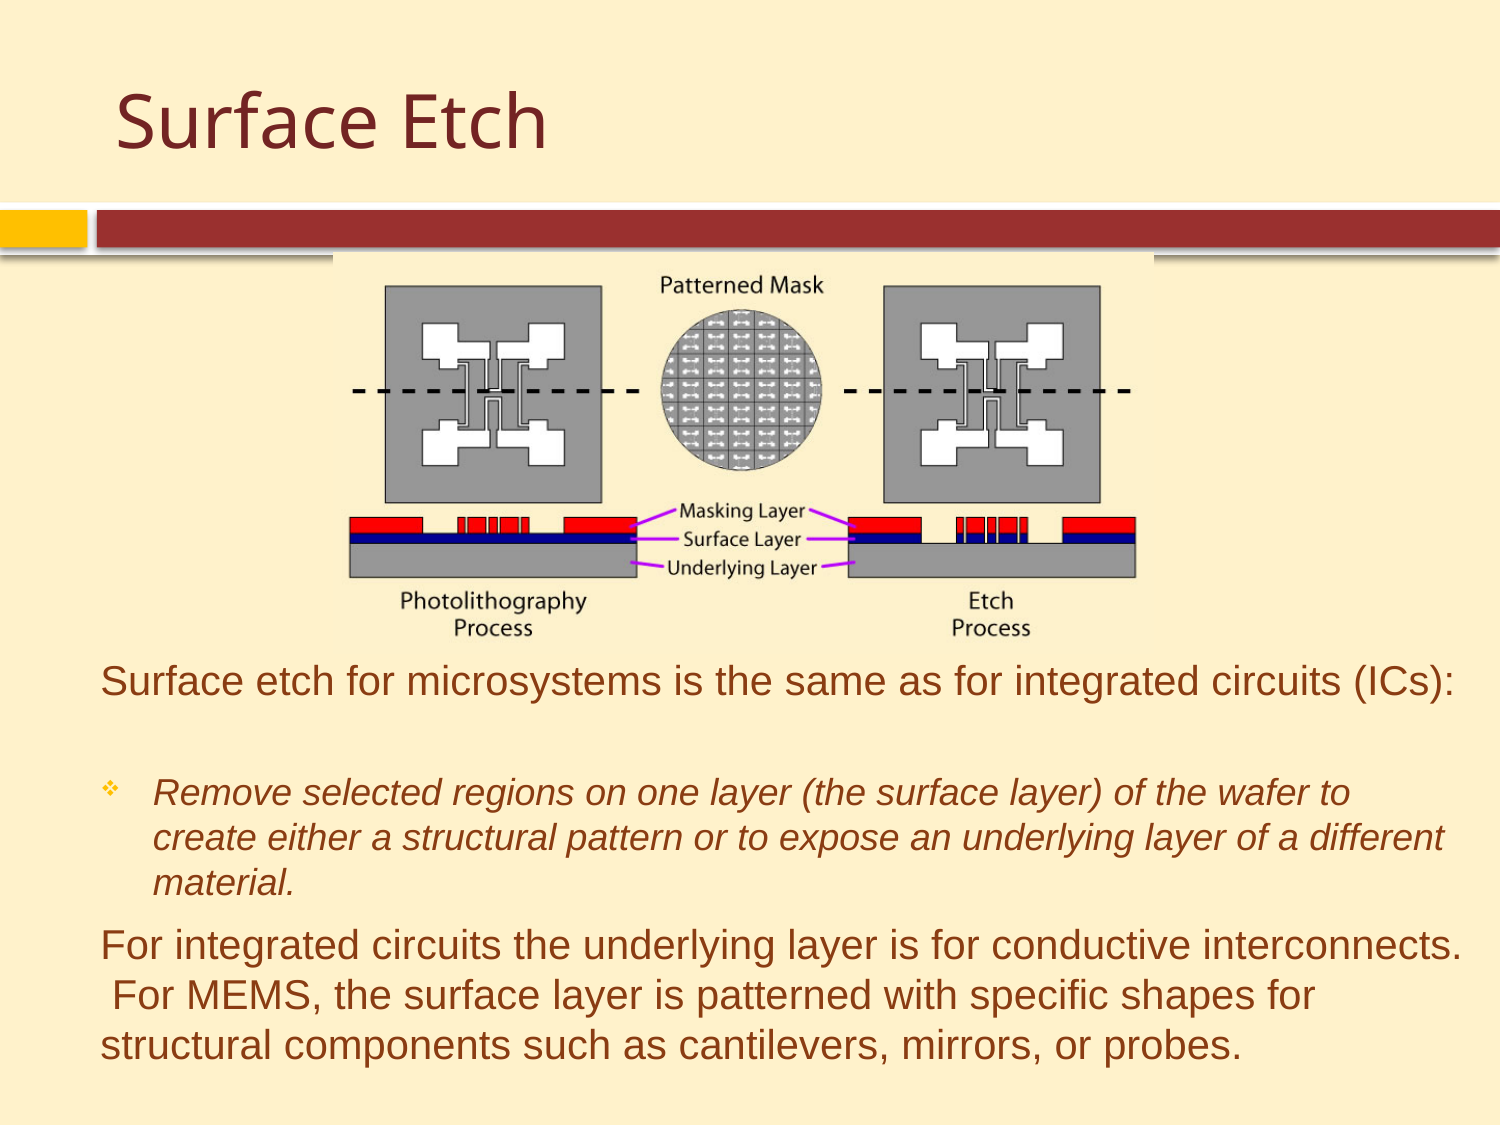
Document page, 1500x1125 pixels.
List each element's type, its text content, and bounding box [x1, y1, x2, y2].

picture [332, 251, 1154, 654]
title Surface Etch [100, 37, 1438, 200]
list Surface etch for microsystems is the same as for integrated circuits (ICs): Remove selected regions on one layer (the surface layer) of the wafer to create either a structural pattern or to expose an underlying layer of a different material. For integrated circuits the underlying layer is for conductive interconnects. For MEMS, the surface layer is patterned with specific shapes for structural components such as cantilevers, mirrors, or probes. [85, 646, 1479, 1039]
